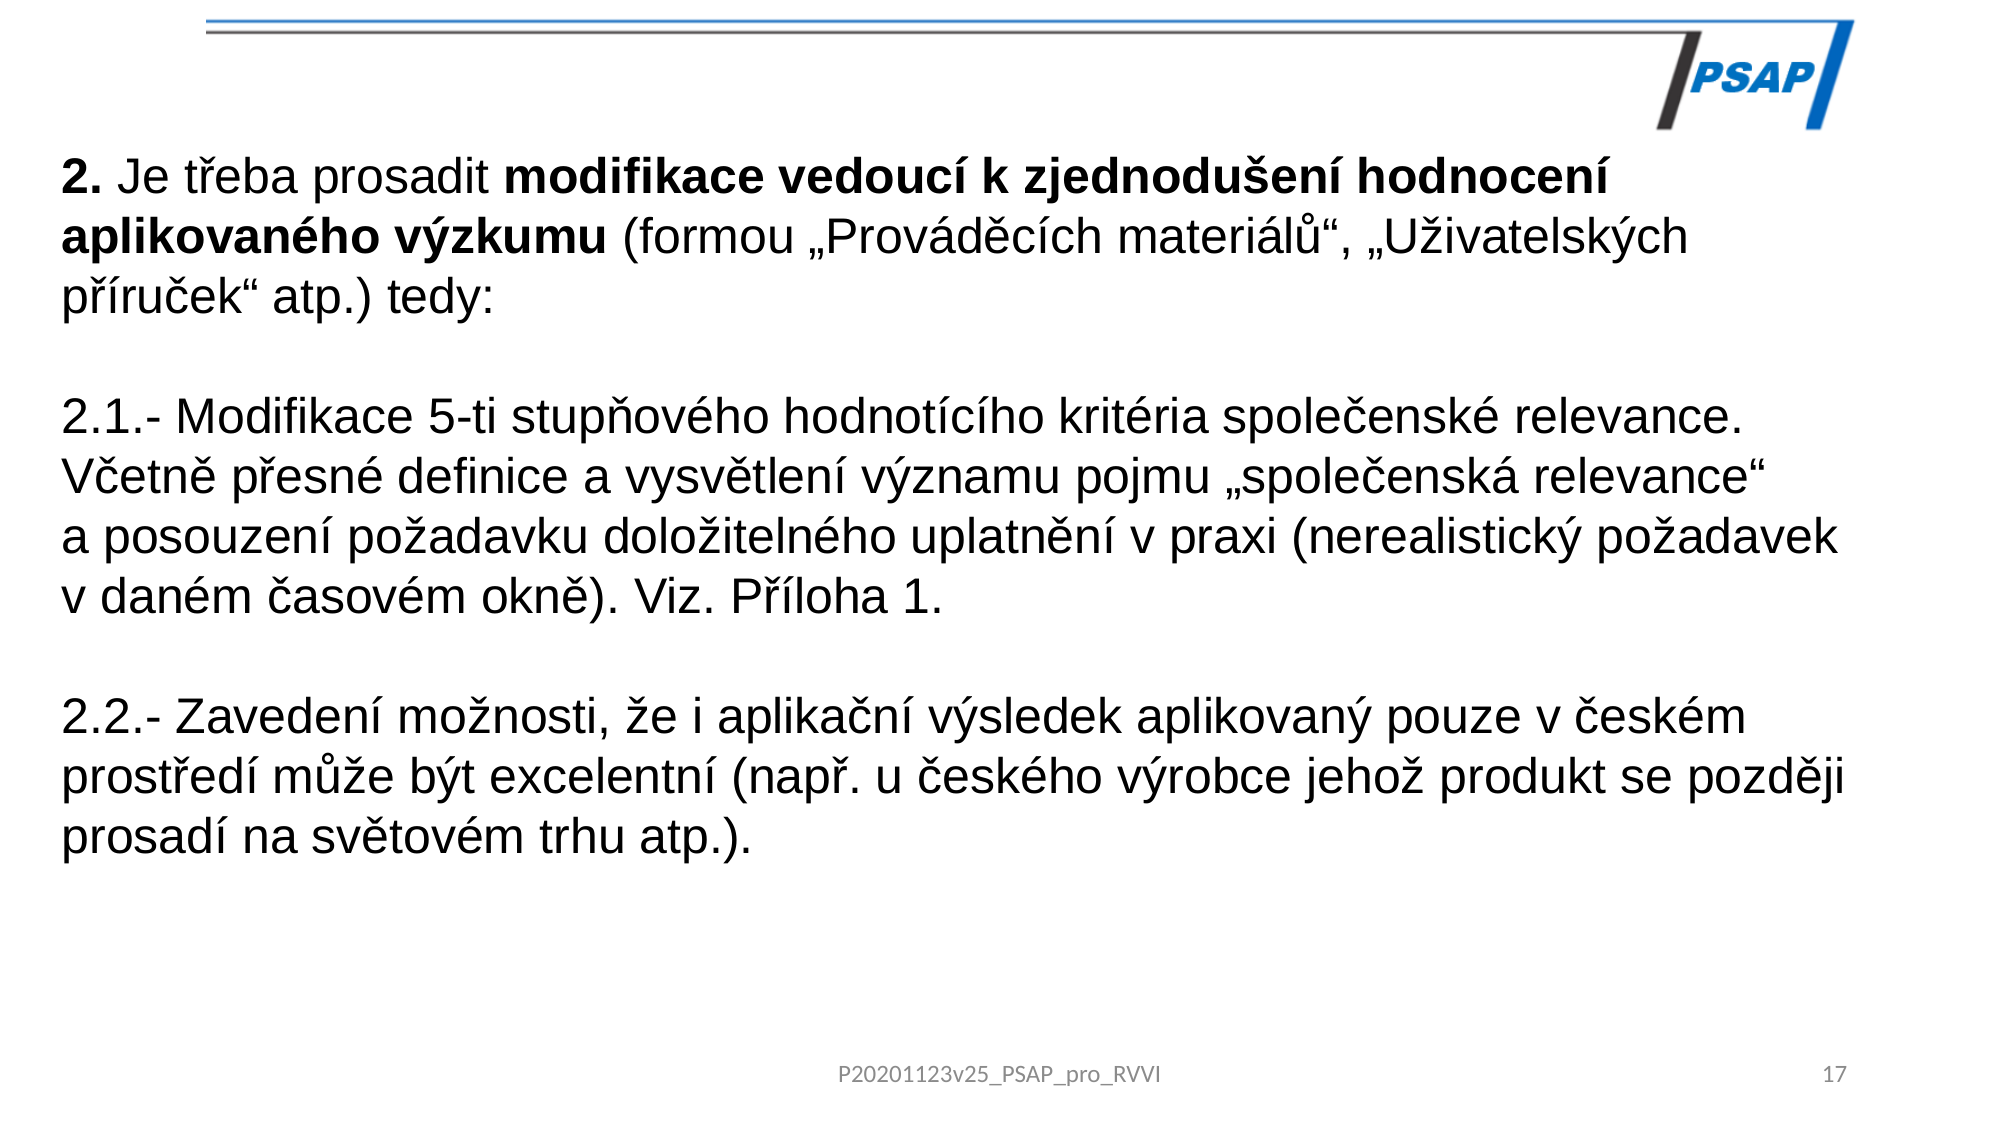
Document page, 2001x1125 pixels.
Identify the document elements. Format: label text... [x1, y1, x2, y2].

picture [206, 0, 1863, 142]
slide_number 17 [1412, 1042, 1863, 1103]
footer P20201123v25_PSAP_pro_RVVI [662, 1042, 1338, 1103]
text_box 2. Je třeba prosadit modifikace vedoucí k zjednodušení hodnocení aplikovaného výzkumu (formou „Prováděcích materiálů“, „Uživatelských příruček“ atp.) tedy: 2.1.- Modifikace 5-ti stupňového hodnotícího kritéria společenské relevance. Včetně přesné definice a vysvětlení významu pojmu „společenská relevance“ a posouzení požadavku doložitelného uplatnění v praxi (nerealistický požadavek v daném časovém okně). Viz. Příloha 1. 2.2.- Zavedení možnosti, že i aplikační výsledek aplikovaný pouze v českém prostředí může být excelentní (např. u českého výrobce jehož produkt se později prosadí na světovém trhu atp.). [46, 135, 1863, 991]
